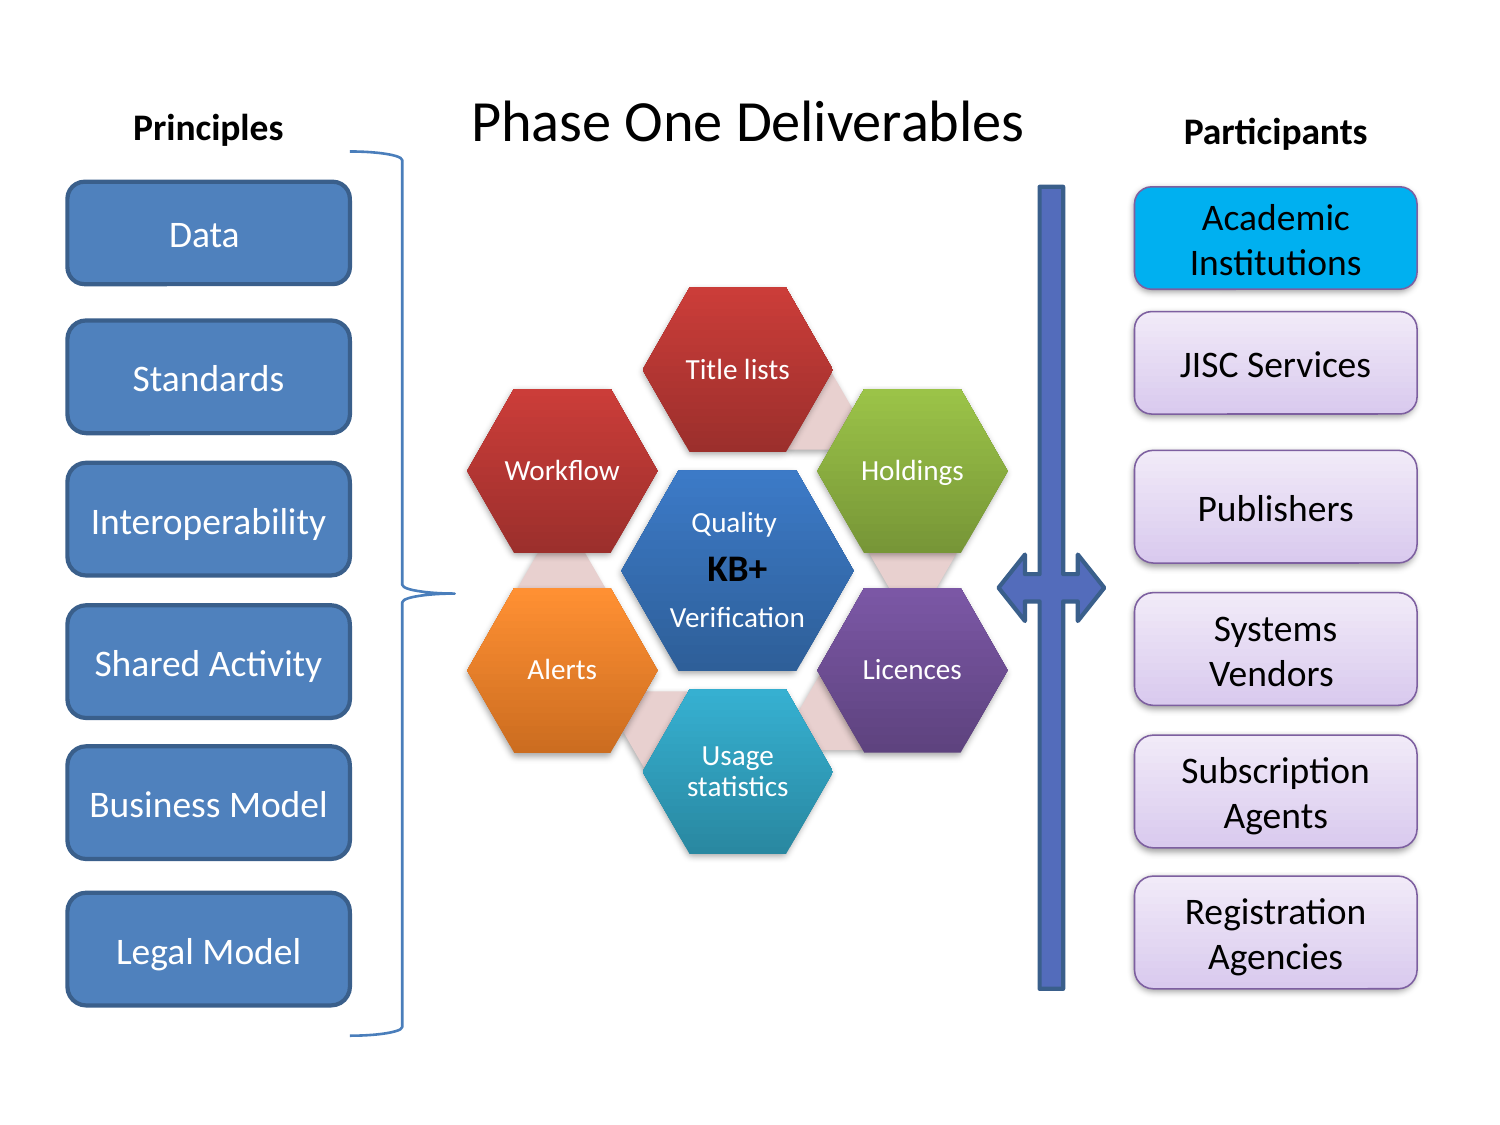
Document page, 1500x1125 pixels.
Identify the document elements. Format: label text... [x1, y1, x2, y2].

text_box Participants [1134, 99, 1418, 160]
text_box [1037, 184, 1066, 285]
text_box Principles [67, 95, 350, 156]
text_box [354, 287, 1129, 855]
text_box [1037, 863, 1066, 991]
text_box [1134, 186, 1418, 990]
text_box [67, 181, 351, 1006]
text_box [349, 863, 404, 1037]
text_box Phase One Deliverables [419, 75, 1077, 161]
text_box [349, 150, 404, 285]
